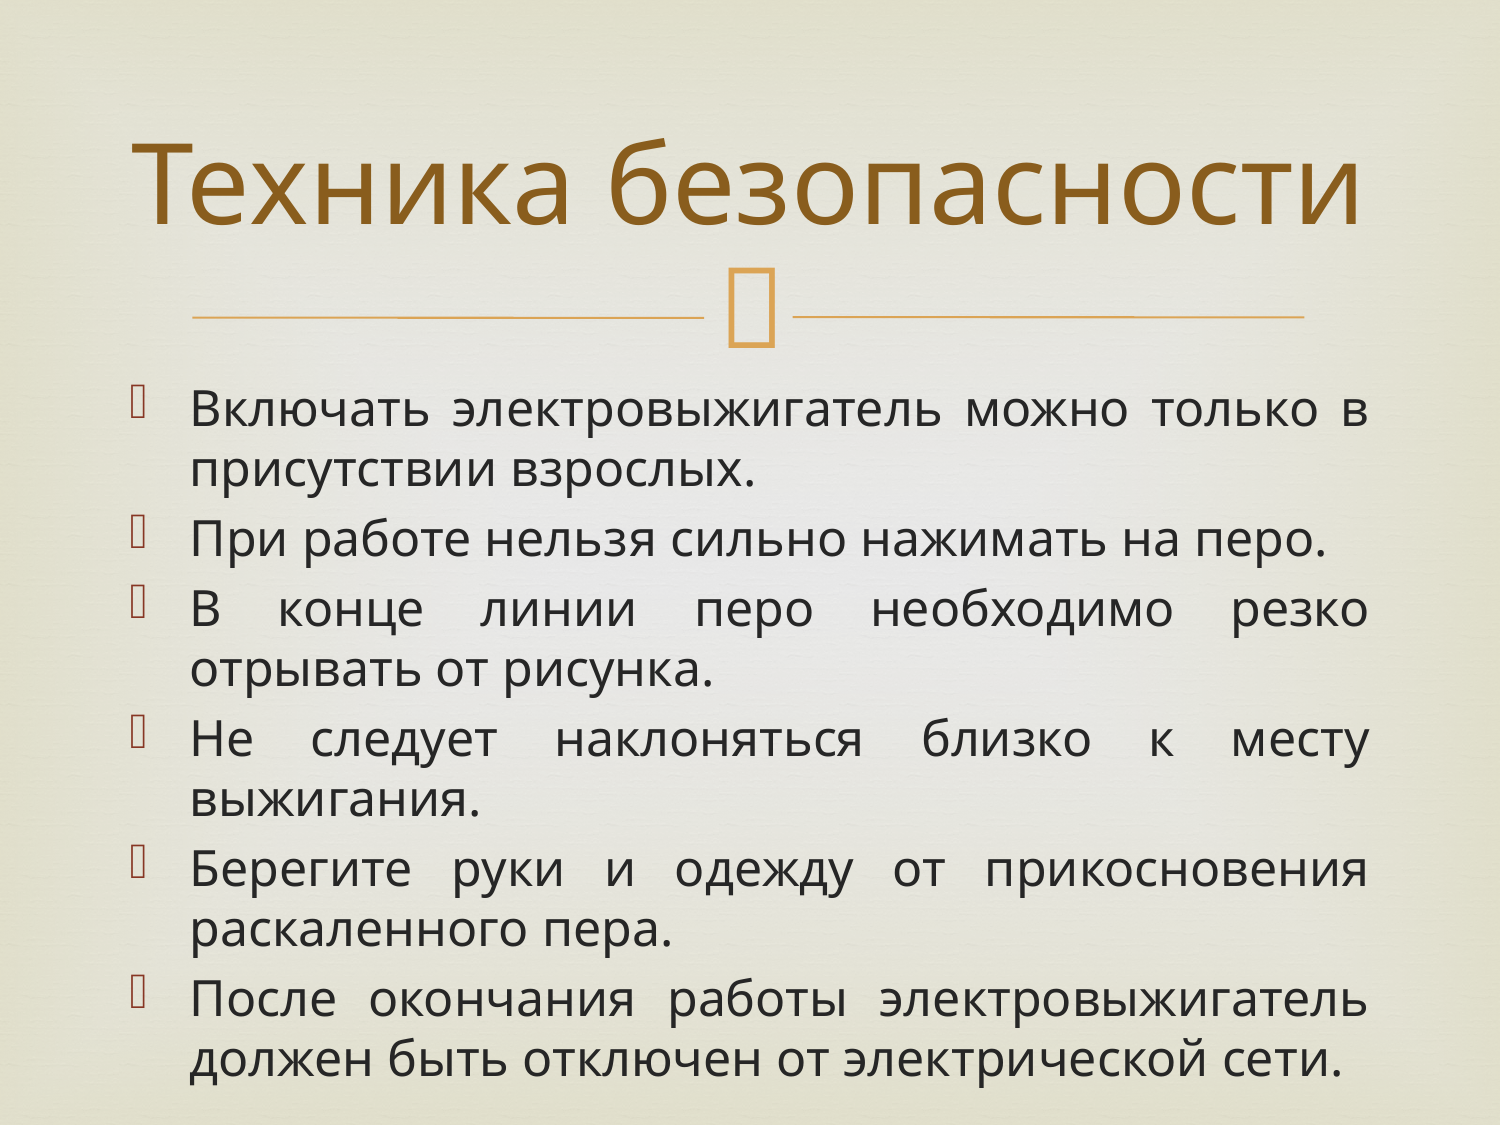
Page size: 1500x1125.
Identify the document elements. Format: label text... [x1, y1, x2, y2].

list Включать электровыжигатель можно только в присутствии взрослых. При работе нельзя сильно нажимать на перо. В конце линии перо необходимо резко отрывать от рисунка. Не следует наклоняться близко к месту выжигания. Берегите руки и одежду от прикосновения раскаленного пера. После окончания работы электровыжигатель должен быть отключен от электрической сети. [114, 368, 1386, 1071]
title Техника безопасности [112, 93, 1386, 267]
